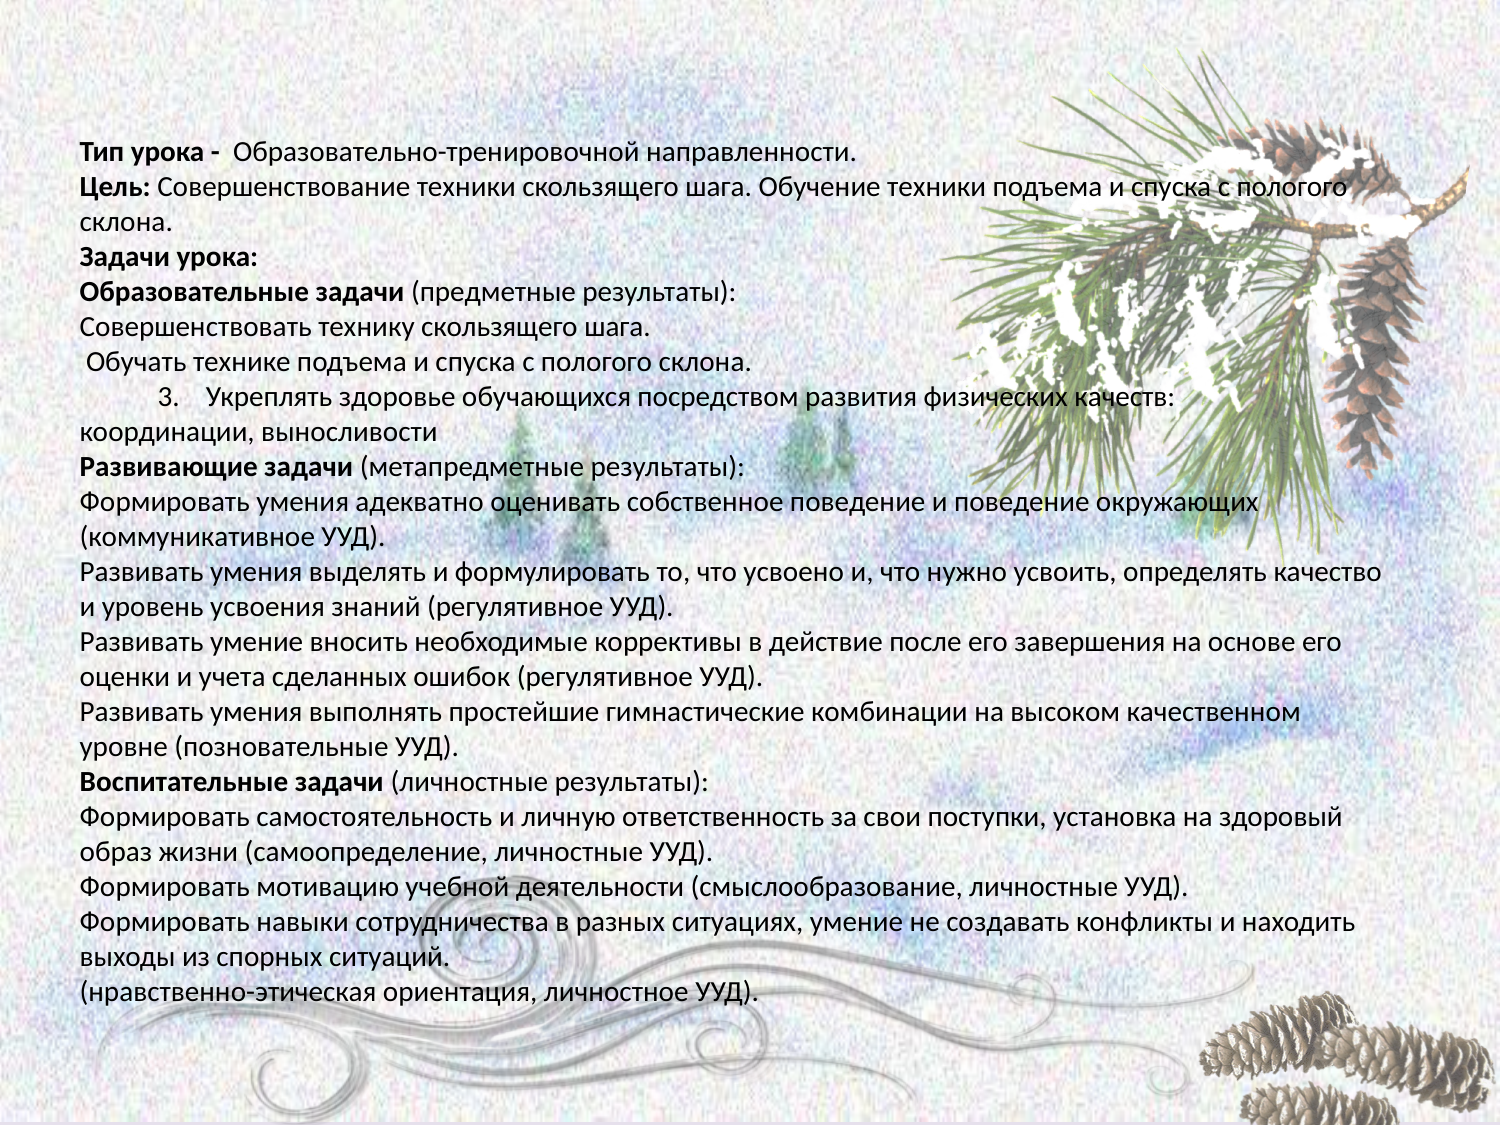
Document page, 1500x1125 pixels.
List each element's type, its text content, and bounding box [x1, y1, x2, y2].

picture [0, 0, 1500, 1125]
text_box Тип урока - Образовательно-тренировочной направленности. Цель: Совершенствование техники скользящего шага. Обучение техники подъема и спуска с пологого склона. Задачи урока: Образовательные задачи (предметные результаты): Совершенствовать технику скользящего шага. Обучать технике подъема и спуска с пологого склона. 3. Укреплять здоровье обучающихся посредством развития физических качеств: координации, выносливости Развивающие задачи (метапредметные результаты): Формировать умения адекватно оценивать собственное поведение и поведение окружающих (коммуникативное УУД). Развивать умения выделять и формулировать то, что усвоено и, что нужно усвоить, определять качество и уровень усвоения знаний (регулятивное УУД). Развивать умение вносить необходимые коррективы в действие после его завершения на основе его оценки и учета сделанных ошибок (регулятивное УУД). Развивать умения выполнять простейшие гимнастические комбинации на высоком качественном уровне (позновательные УУД). Воспитательные задачи (личностные результаты): Формировать самостоятельность и личную ответственность за свои поступки, установка на здоровый образ жизни (самоопределение, личностные УУД). Формировать мотивацию учебной деятельности (смыслообразование, личностные УУД). Формировать навыки сотрудничества в разных ситуациях, умение не создавать конфликты и находить выходы из спорных ситуаций. (нравственно-этическая ориентация, личностное УУД). [64, 125, 1400, 1015]
